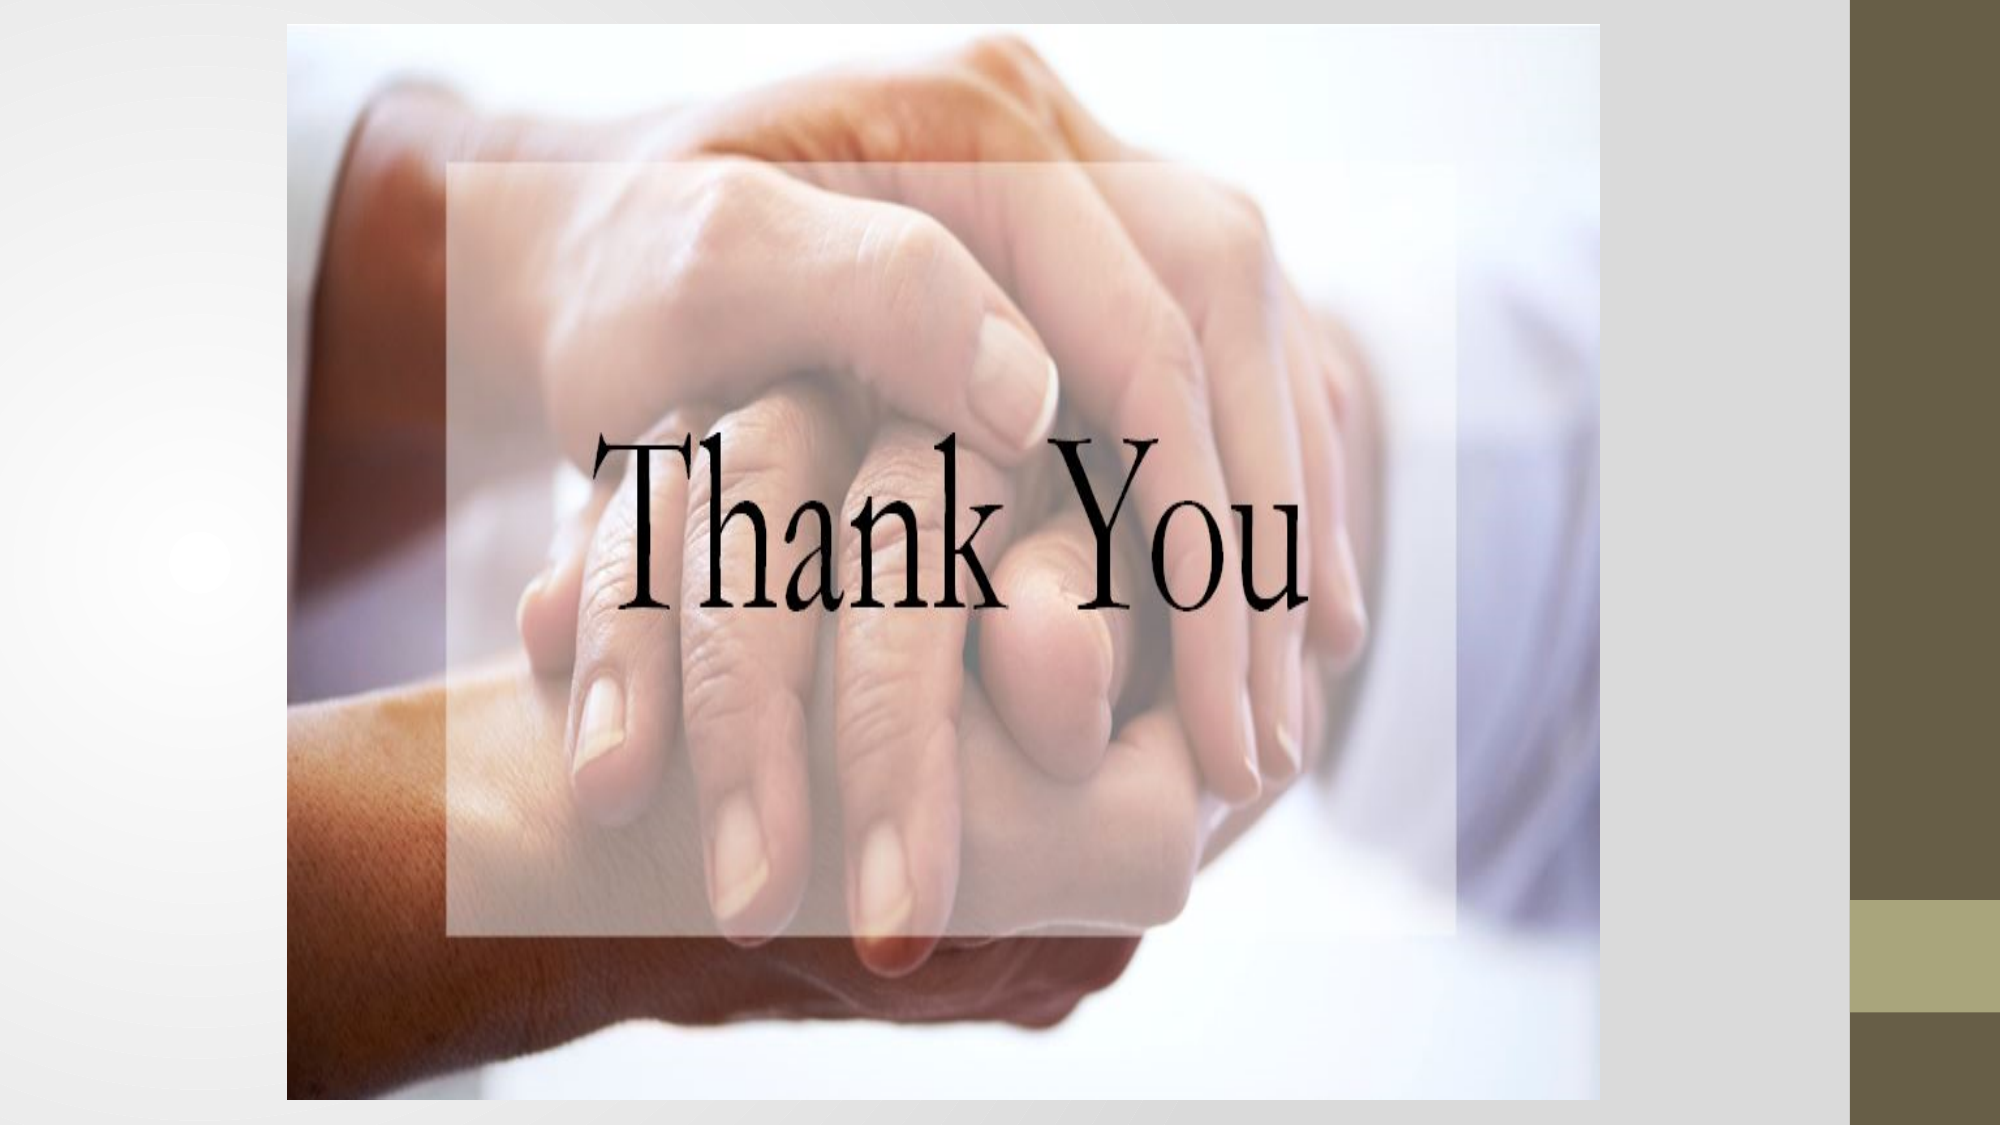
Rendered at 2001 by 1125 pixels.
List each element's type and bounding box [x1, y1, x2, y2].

list [286, 24, 1601, 1101]
